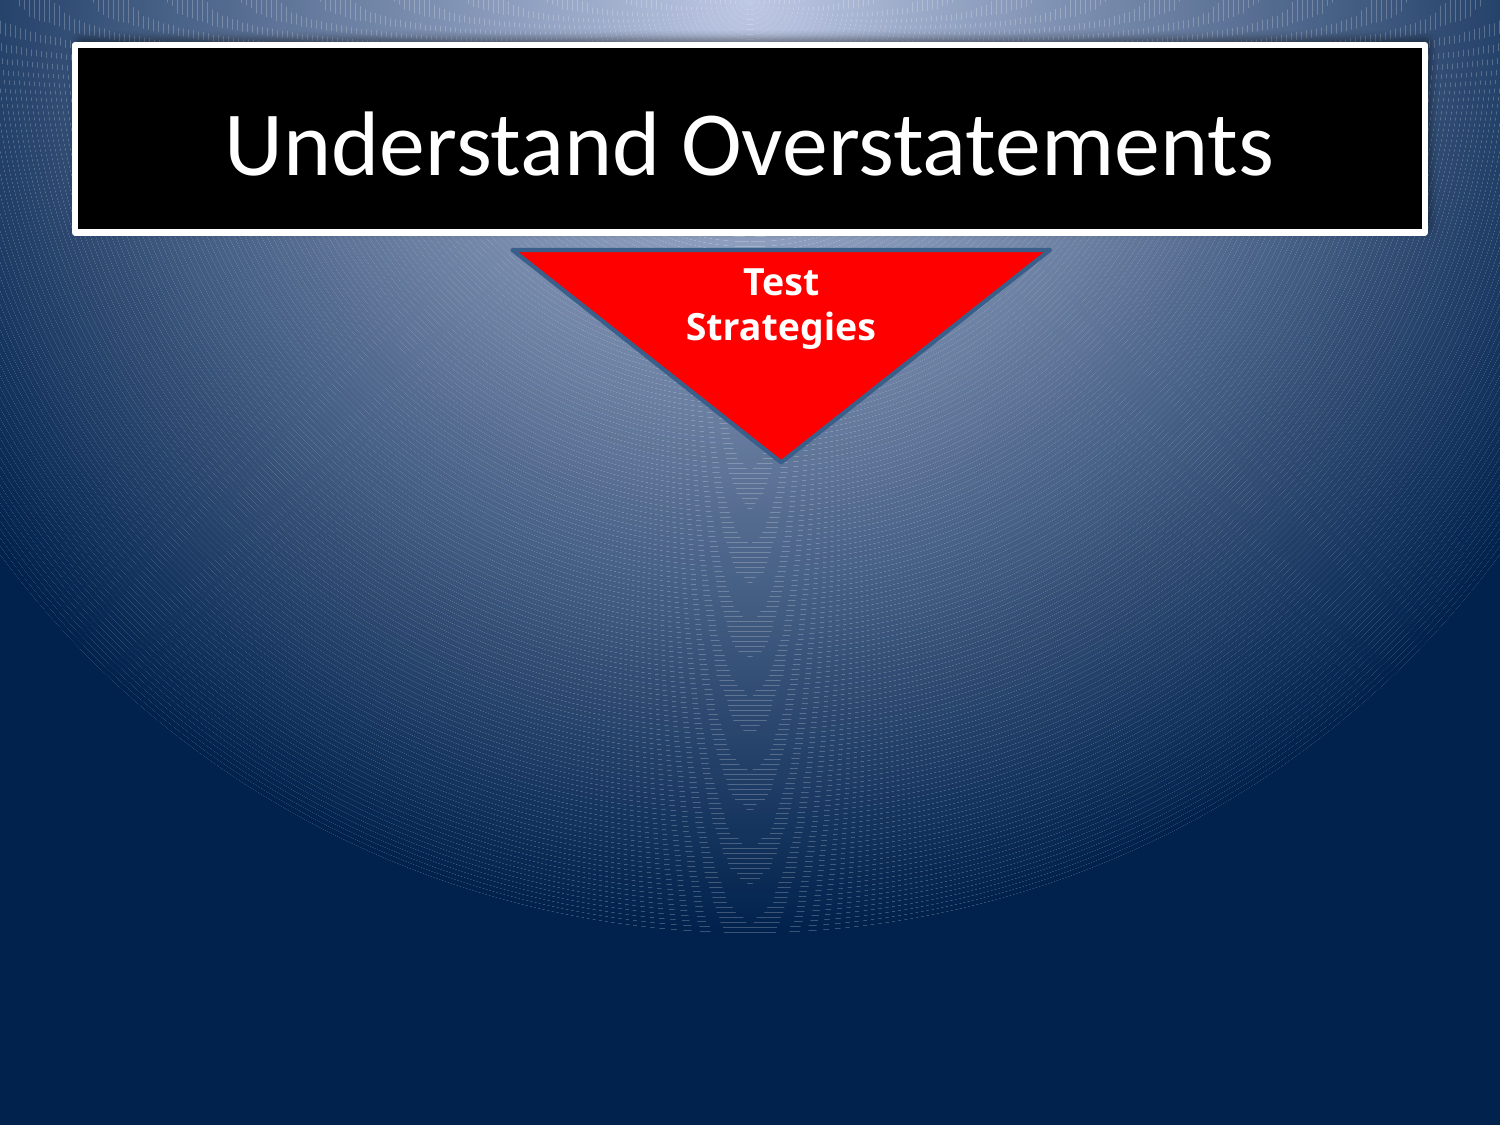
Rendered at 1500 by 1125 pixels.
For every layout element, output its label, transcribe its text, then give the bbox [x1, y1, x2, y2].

text_box Test Strategies [510, 247, 1052, 465]
title Understand Overstatements [72, 42, 1428, 236]
